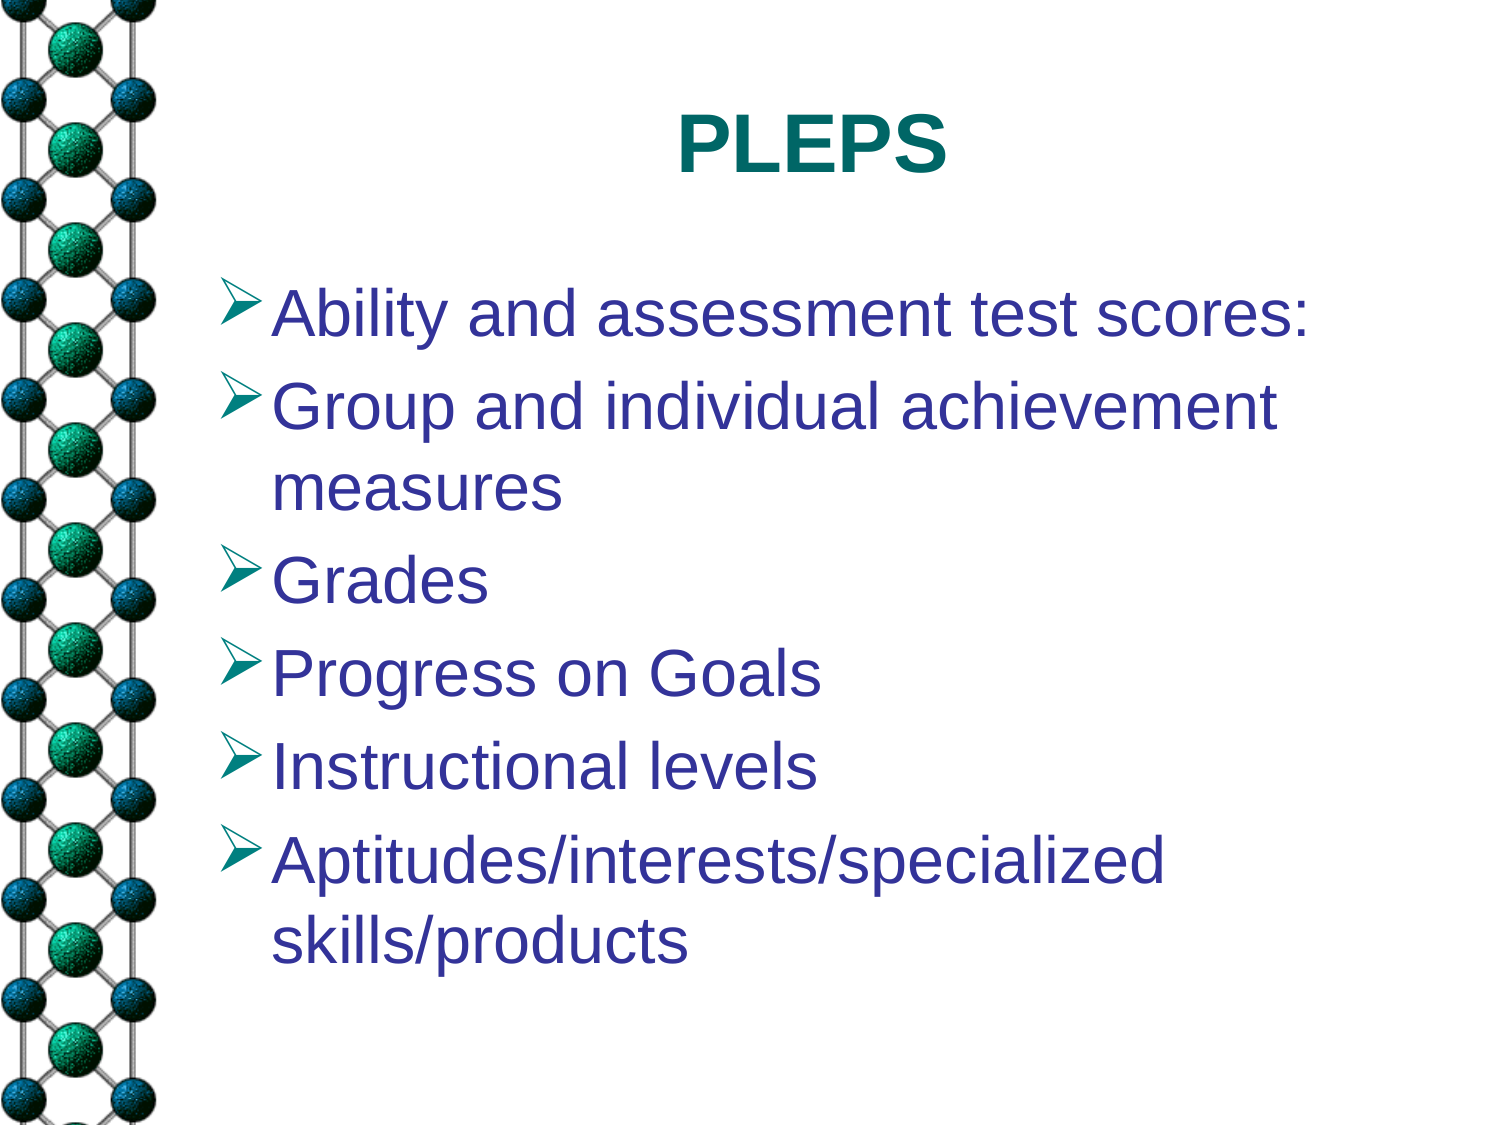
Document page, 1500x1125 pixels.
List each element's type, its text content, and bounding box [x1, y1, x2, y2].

list Ability and assessment test scores: Group and individual achievement measures Grades Progress on Goals Instructional levels Aptitudes/interests/specialized skills/products [199, 262, 1426, 1006]
title PLEPS [199, 44, 1426, 233]
picture [0, 0, 1500, 1125]
